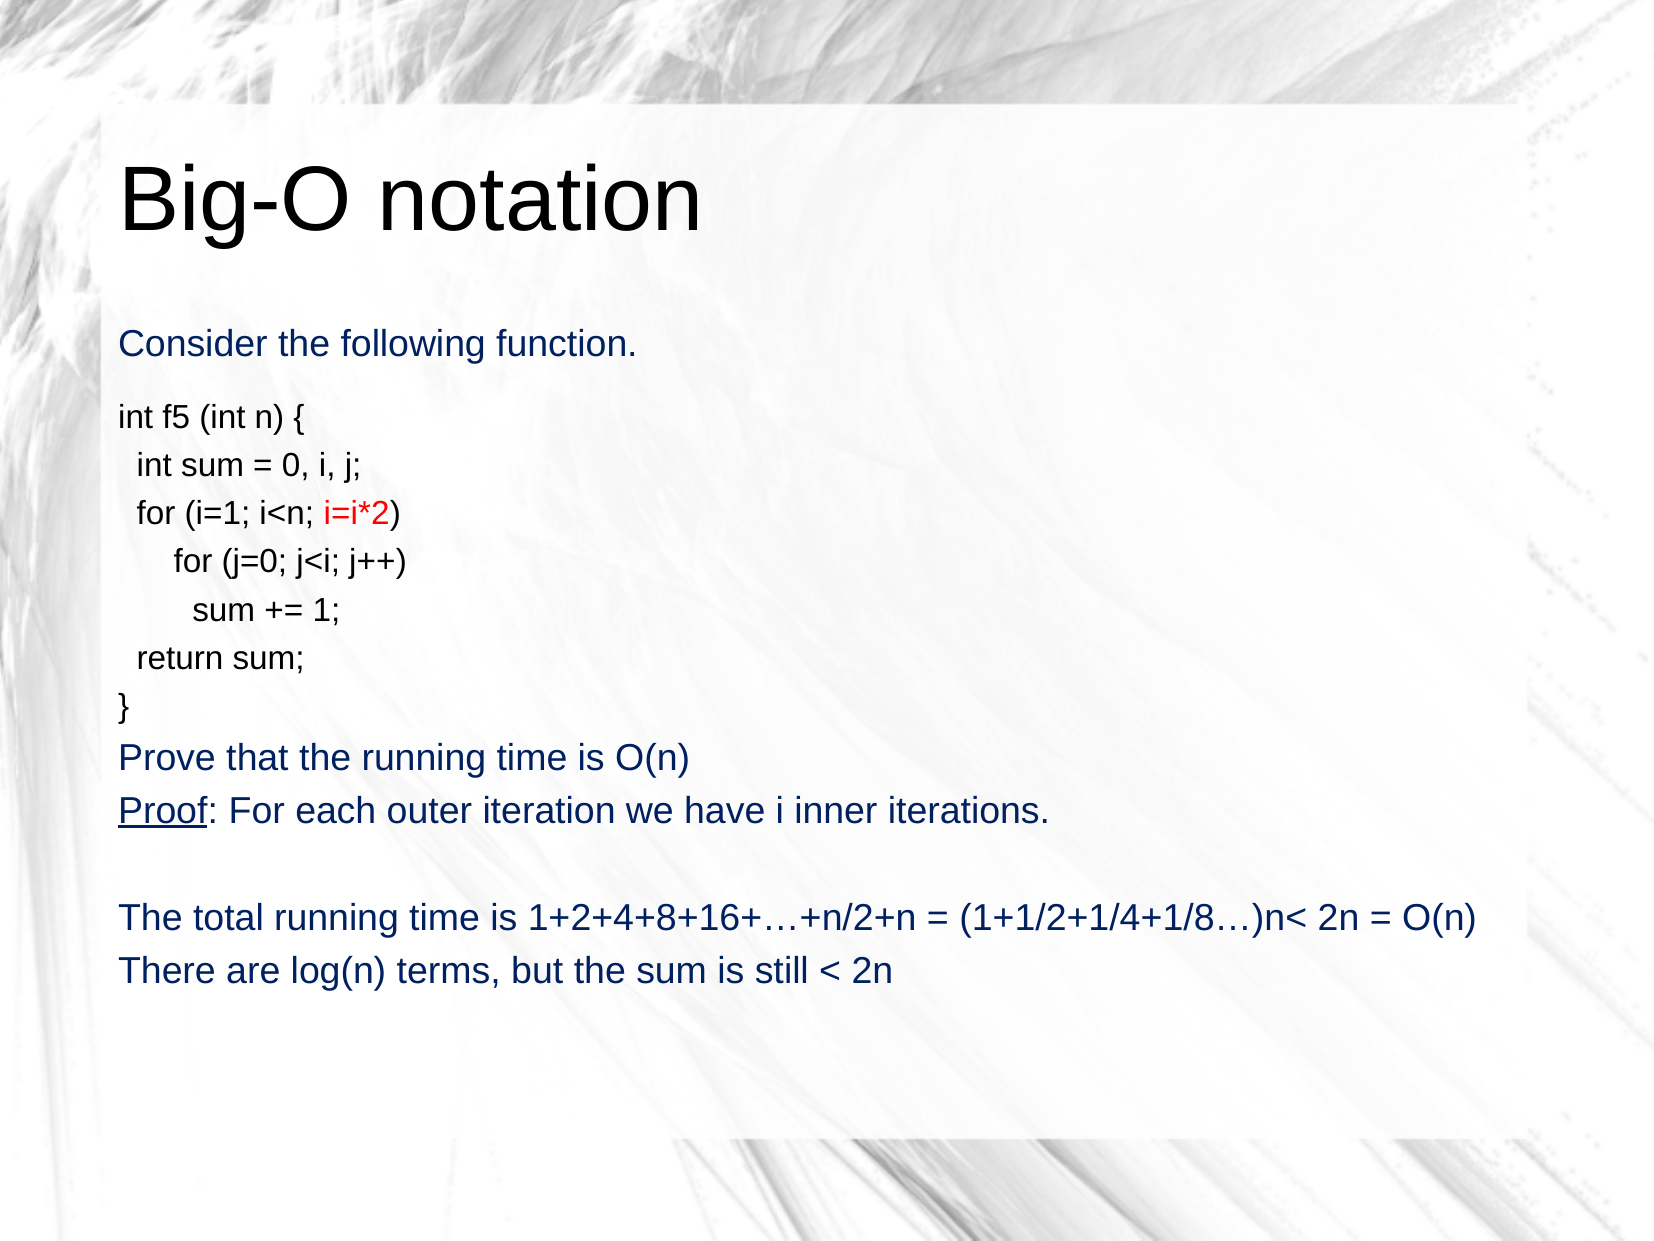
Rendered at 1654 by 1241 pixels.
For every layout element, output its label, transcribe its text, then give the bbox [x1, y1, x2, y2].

title Big-O notation [118, 93, 1506, 299]
list Consider the following function. int f5 (int n) { int sum = 0, i, j; for (i=1; i<n; i=i*2) for (j=0; j<i; j++) sum += 1; return sum; } Prove that the running time is O(n) Proof: For each outer iteration we have i inner iterations. The total running time is 1+2+4+8+16+…+n/2+n = (1+1/2+1/4+1/8…)n< 2n = O(n) There are log(n) terms, but the sum is still < 2n [118, 319, 1571, 1109]
picture [0, 0, 1654, 1241]
